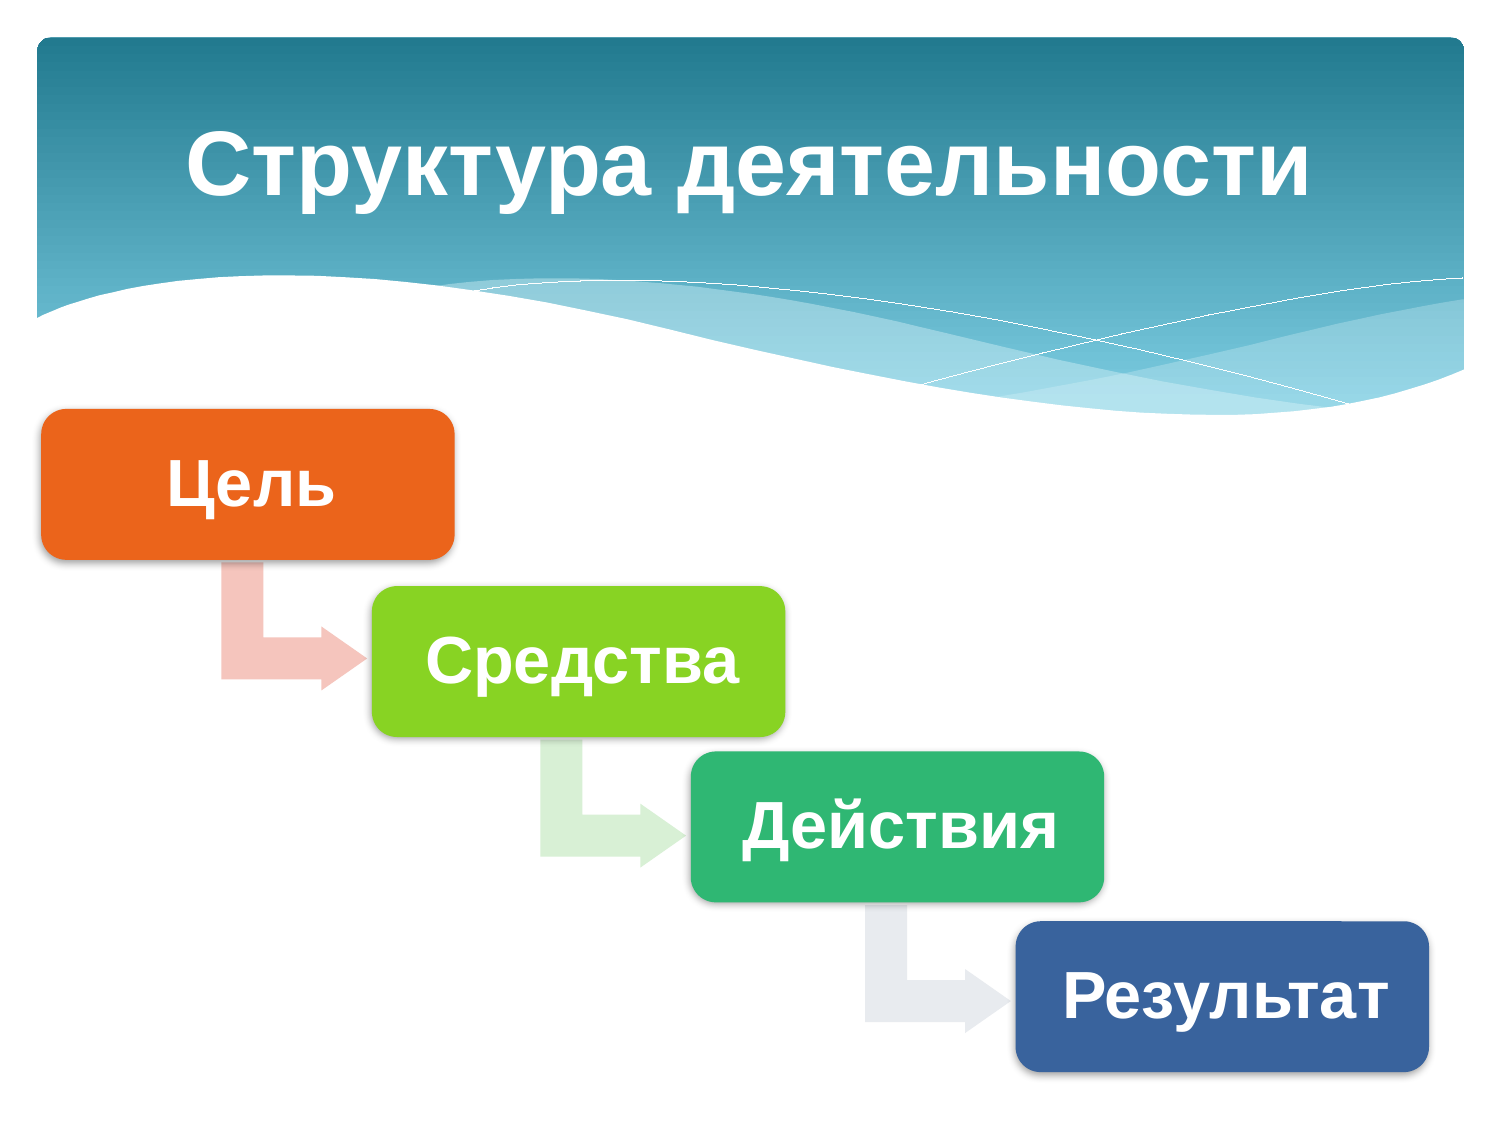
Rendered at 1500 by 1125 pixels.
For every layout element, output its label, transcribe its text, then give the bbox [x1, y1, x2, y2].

title Структура деятельности [75, 55, 1425, 261]
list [41, 408, 1459, 1077]
